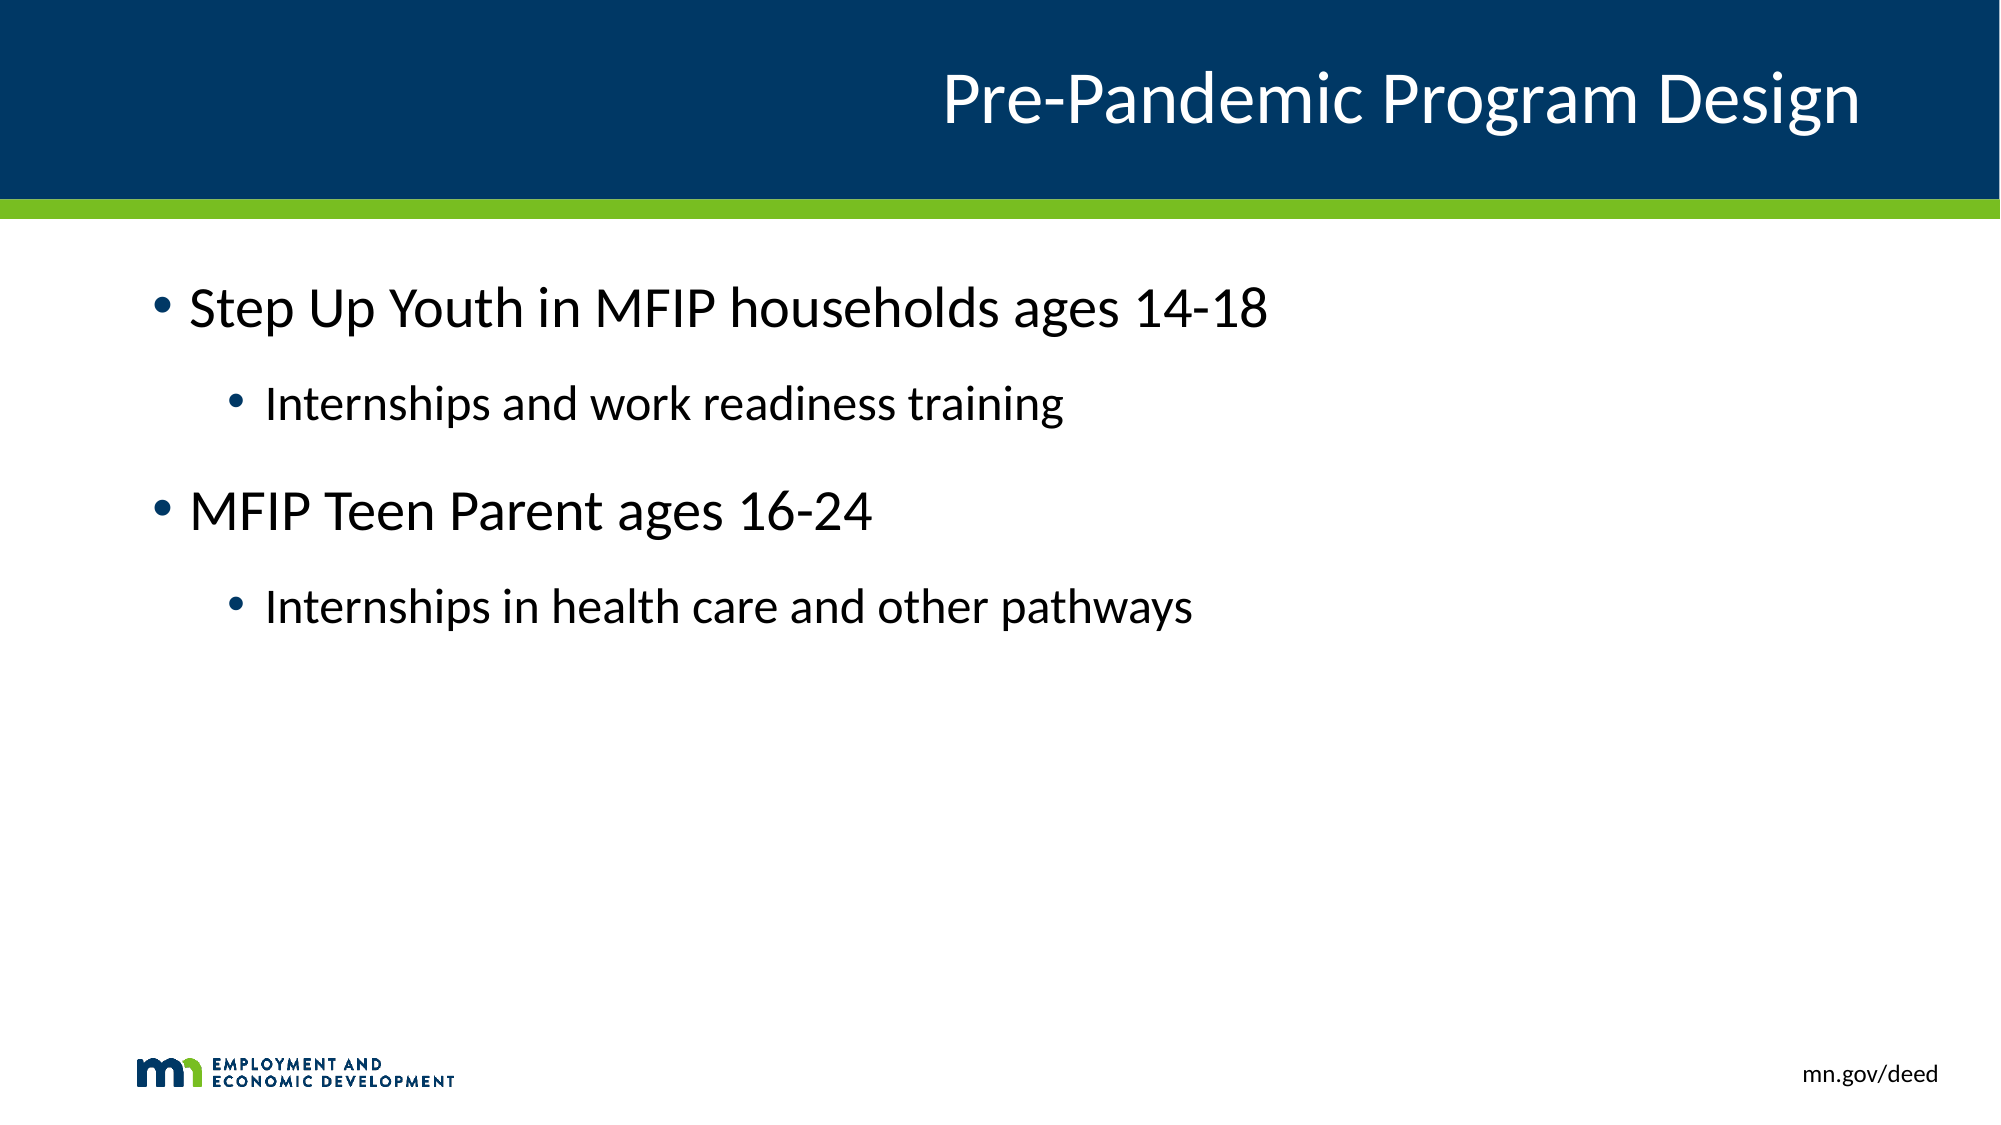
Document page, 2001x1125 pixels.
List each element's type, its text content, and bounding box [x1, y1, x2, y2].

title Pre-Pandemic Program Design [137, 0, 1863, 200]
footer mn.gov/deed [1037, 1042, 1955, 1103]
list Step Up Youth in MFIP households ages 14-18 Internships and work readiness training MFIP Teen Parent ages 16-24 Internships in health care and other pathways [137, 261, 1863, 1014]
picture [137, 1058, 454, 1087]
